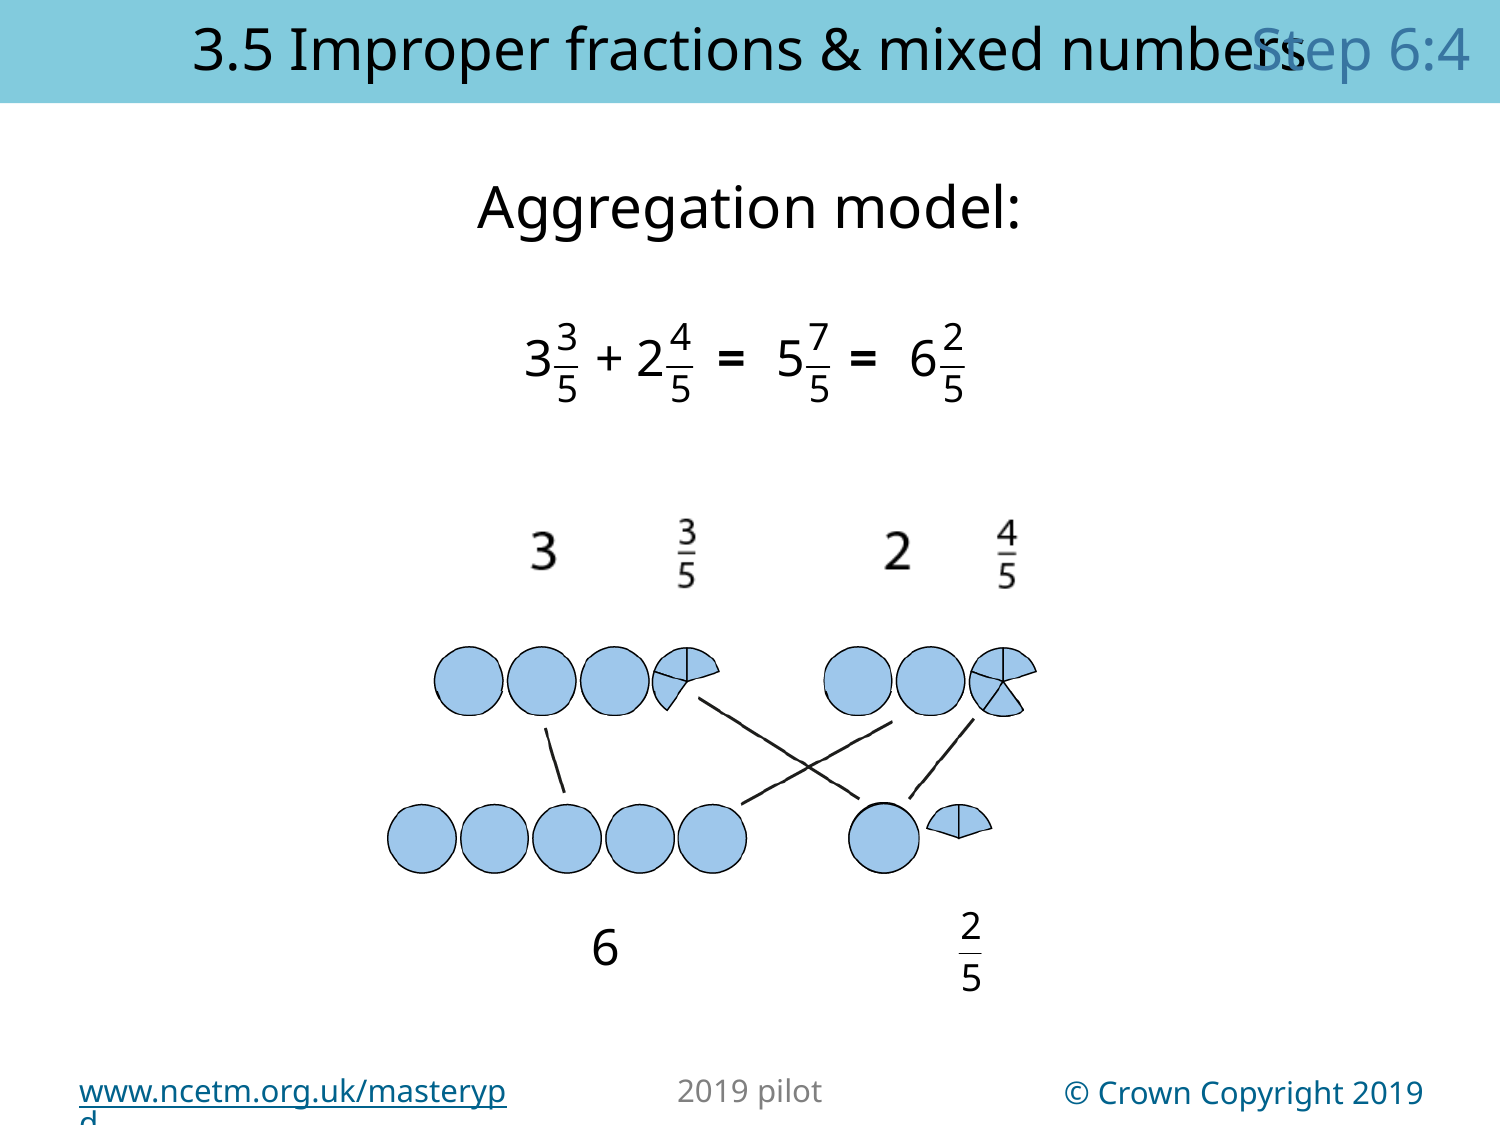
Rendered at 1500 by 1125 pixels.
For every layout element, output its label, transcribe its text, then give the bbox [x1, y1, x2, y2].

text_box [955, 906, 987, 999]
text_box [716, 315, 836, 408]
picture [324, 637, 1108, 906]
picture [979, 500, 1039, 605]
picture [864, 500, 923, 584]
text_box Aggregation model: [342, 162, 1158, 248]
picture [521, 524, 590, 591]
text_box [848, 315, 970, 408]
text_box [522, 315, 698, 408]
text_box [589, 925, 621, 972]
picture [663, 499, 743, 606]
list Step 6:4 [0, 0, 1500, 104]
